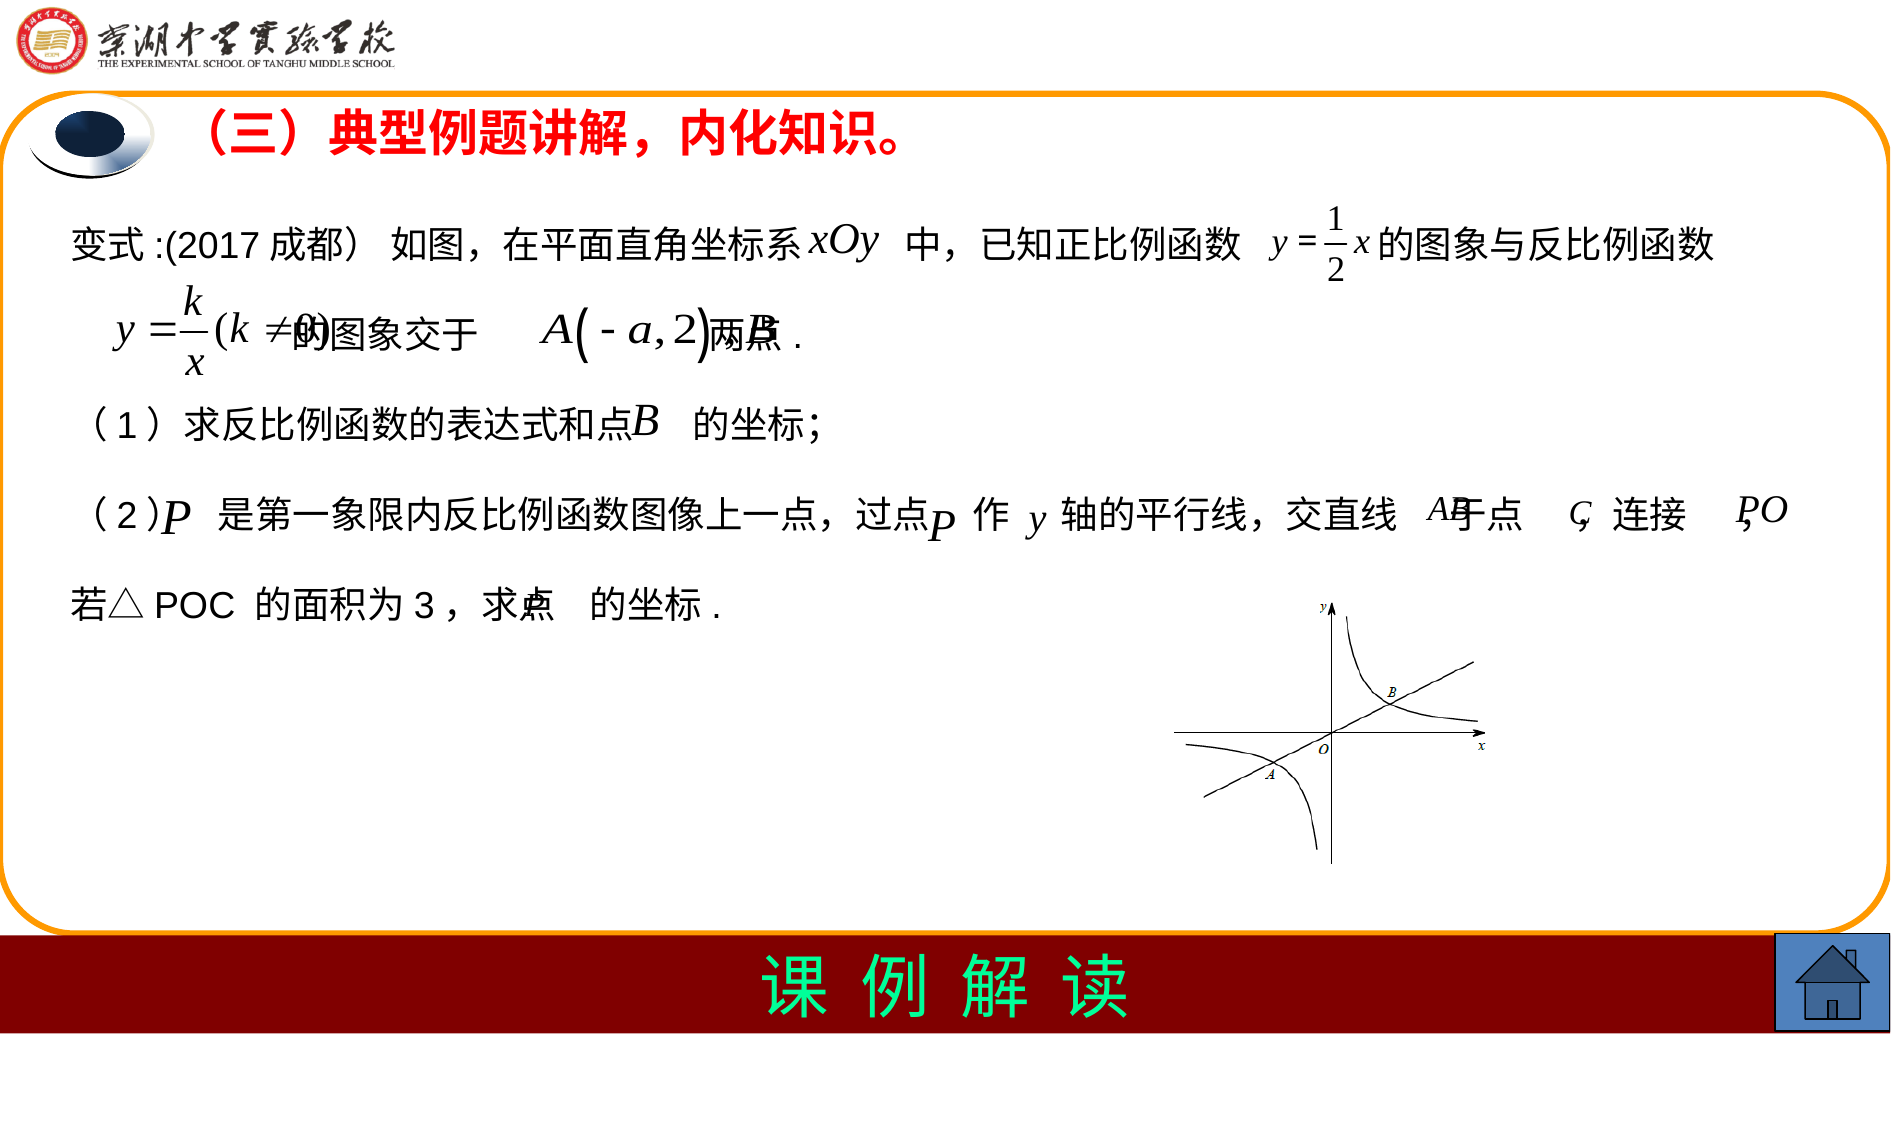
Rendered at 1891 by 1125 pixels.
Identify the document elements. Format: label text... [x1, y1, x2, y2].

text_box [1018, 504, 1056, 549]
picture [1169, 585, 1490, 875]
text_box 课 例 解 读 [0, 935, 1891, 1034]
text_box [151, 488, 203, 544]
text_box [529, 296, 784, 369]
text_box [517, 585, 553, 623]
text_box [622, 392, 670, 444]
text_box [1563, 492, 1599, 534]
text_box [26, 93, 151, 179]
picture [0, 0, 444, 83]
text_box [1775, 948, 1891, 1032]
text_box （三）典型例题讲解，内化知识。 [163, 93, 1122, 169]
text_box 变式:(2017成都） 如图，在平面直角坐标系 中，已知正比例函数 的图象与反比例函数 的图象交于 两点. （1）求反比例函数的表达式和点 的坐标； （2） 是第一象限内反比例函数图像上一点，过点 作 轴的平行线，交直线 于点 ，连接 ， 若△POC 的面积为3，求点 的坐标. [55, 213, 1891, 948]
text_box [0, 93, 1890, 931]
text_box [105, 274, 338, 386]
text_box [153, 91, 1141, 168]
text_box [1419, 488, 1479, 527]
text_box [799, 212, 889, 273]
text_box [1728, 486, 1795, 533]
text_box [1262, 195, 1378, 290]
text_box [919, 498, 966, 549]
